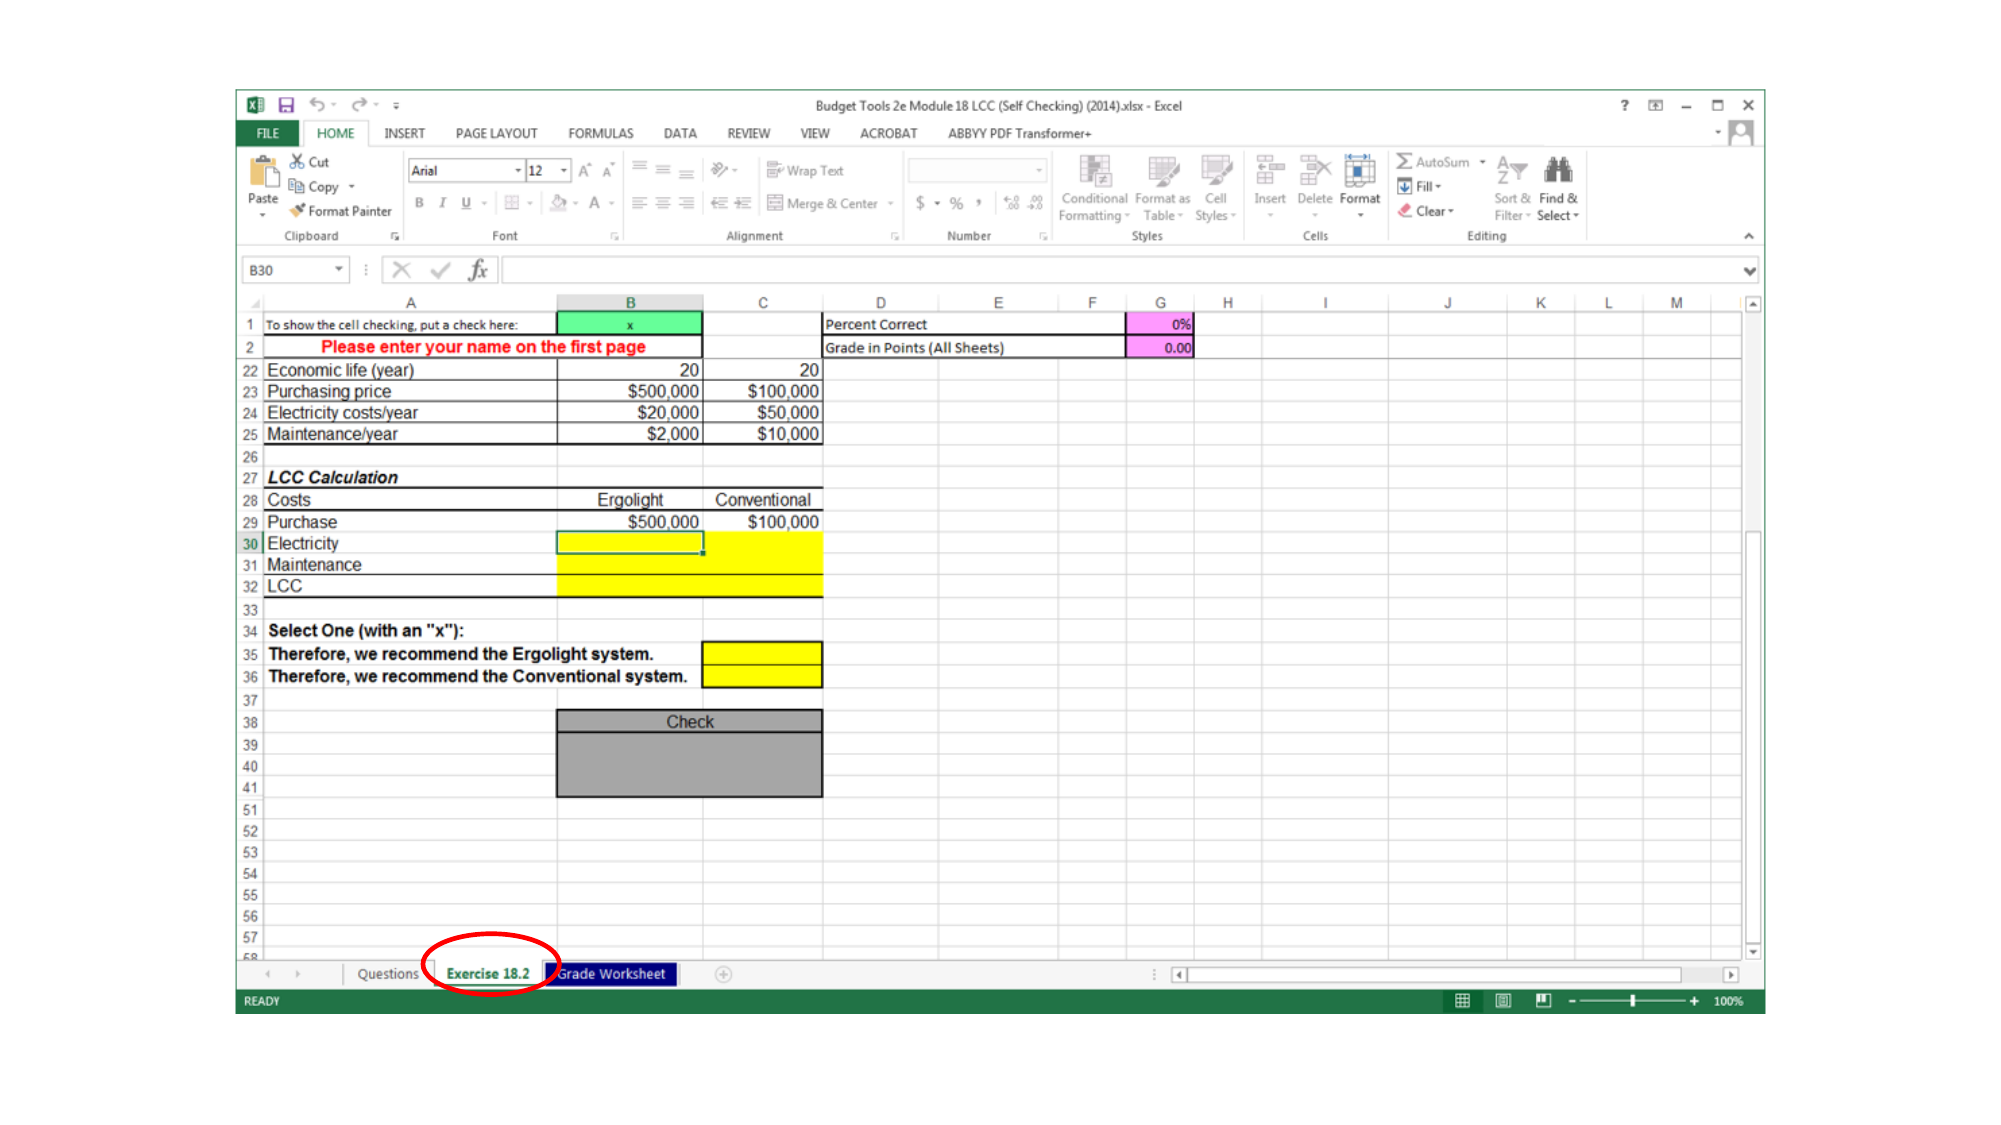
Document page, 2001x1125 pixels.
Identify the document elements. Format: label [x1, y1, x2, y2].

list [233, 88, 1767, 1014]
